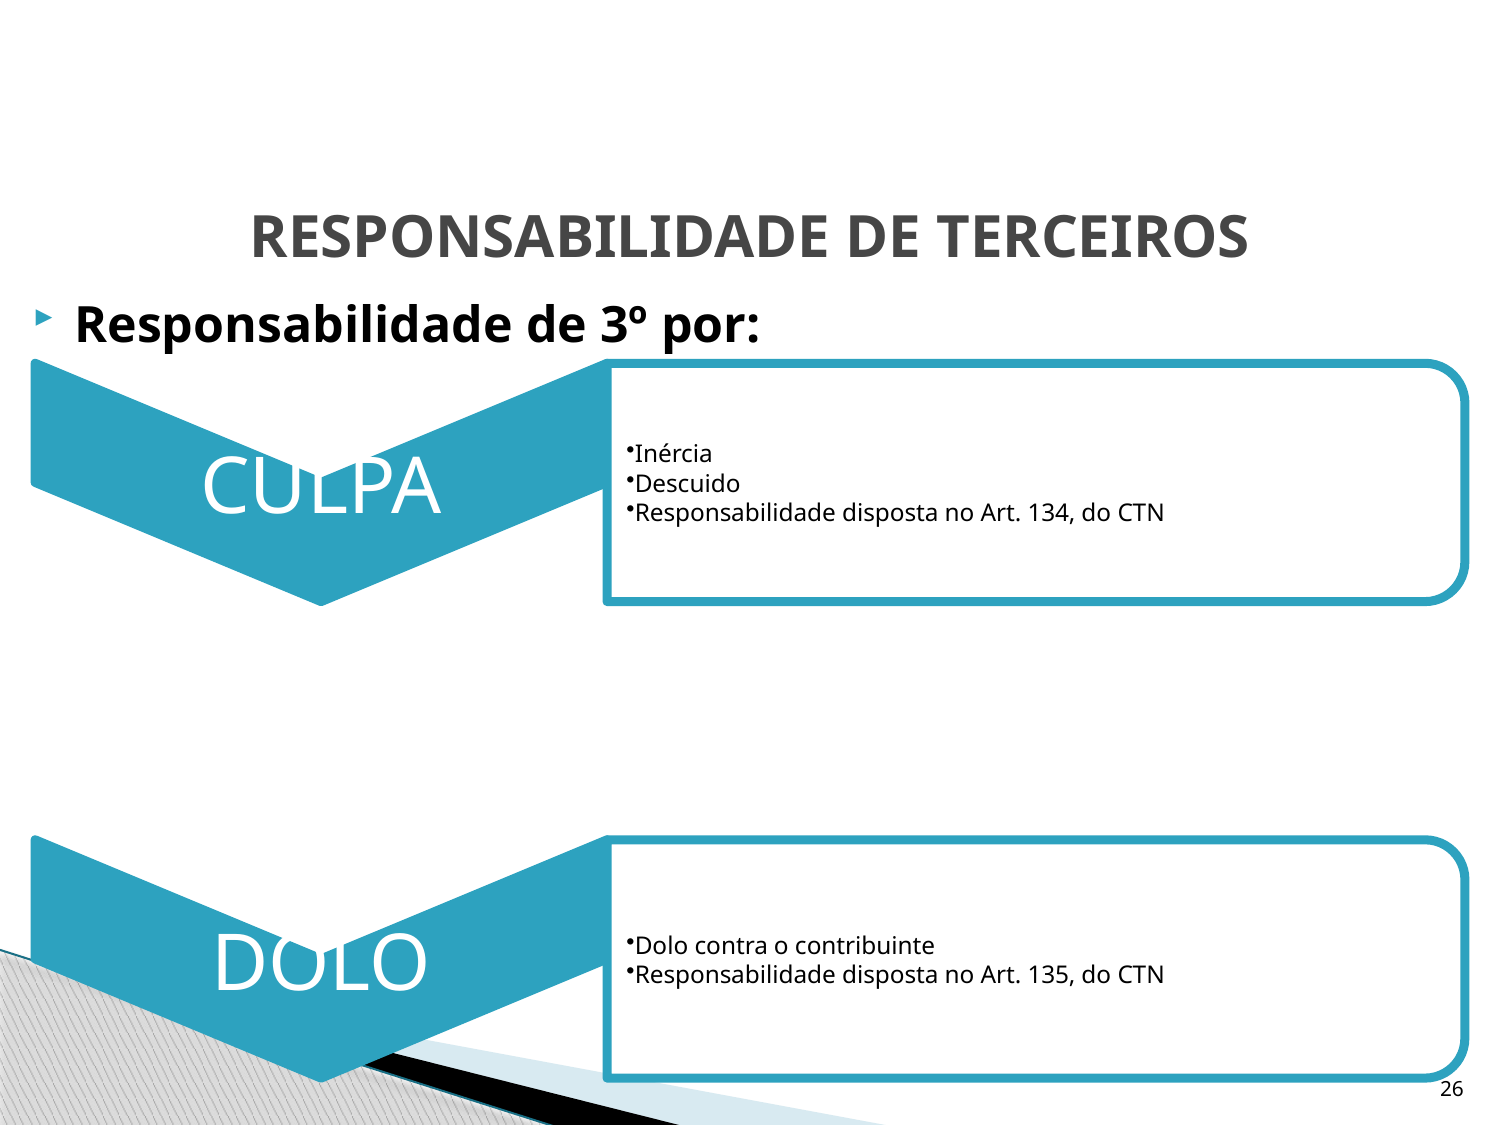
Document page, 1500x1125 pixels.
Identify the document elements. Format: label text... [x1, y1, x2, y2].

list Responsabilidade de 3º por: [0, 269, 1500, 1125]
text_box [34, 363, 1466, 1079]
title RESPONSABILIDADE DE TERCEIROS [0, 199, 1500, 269]
